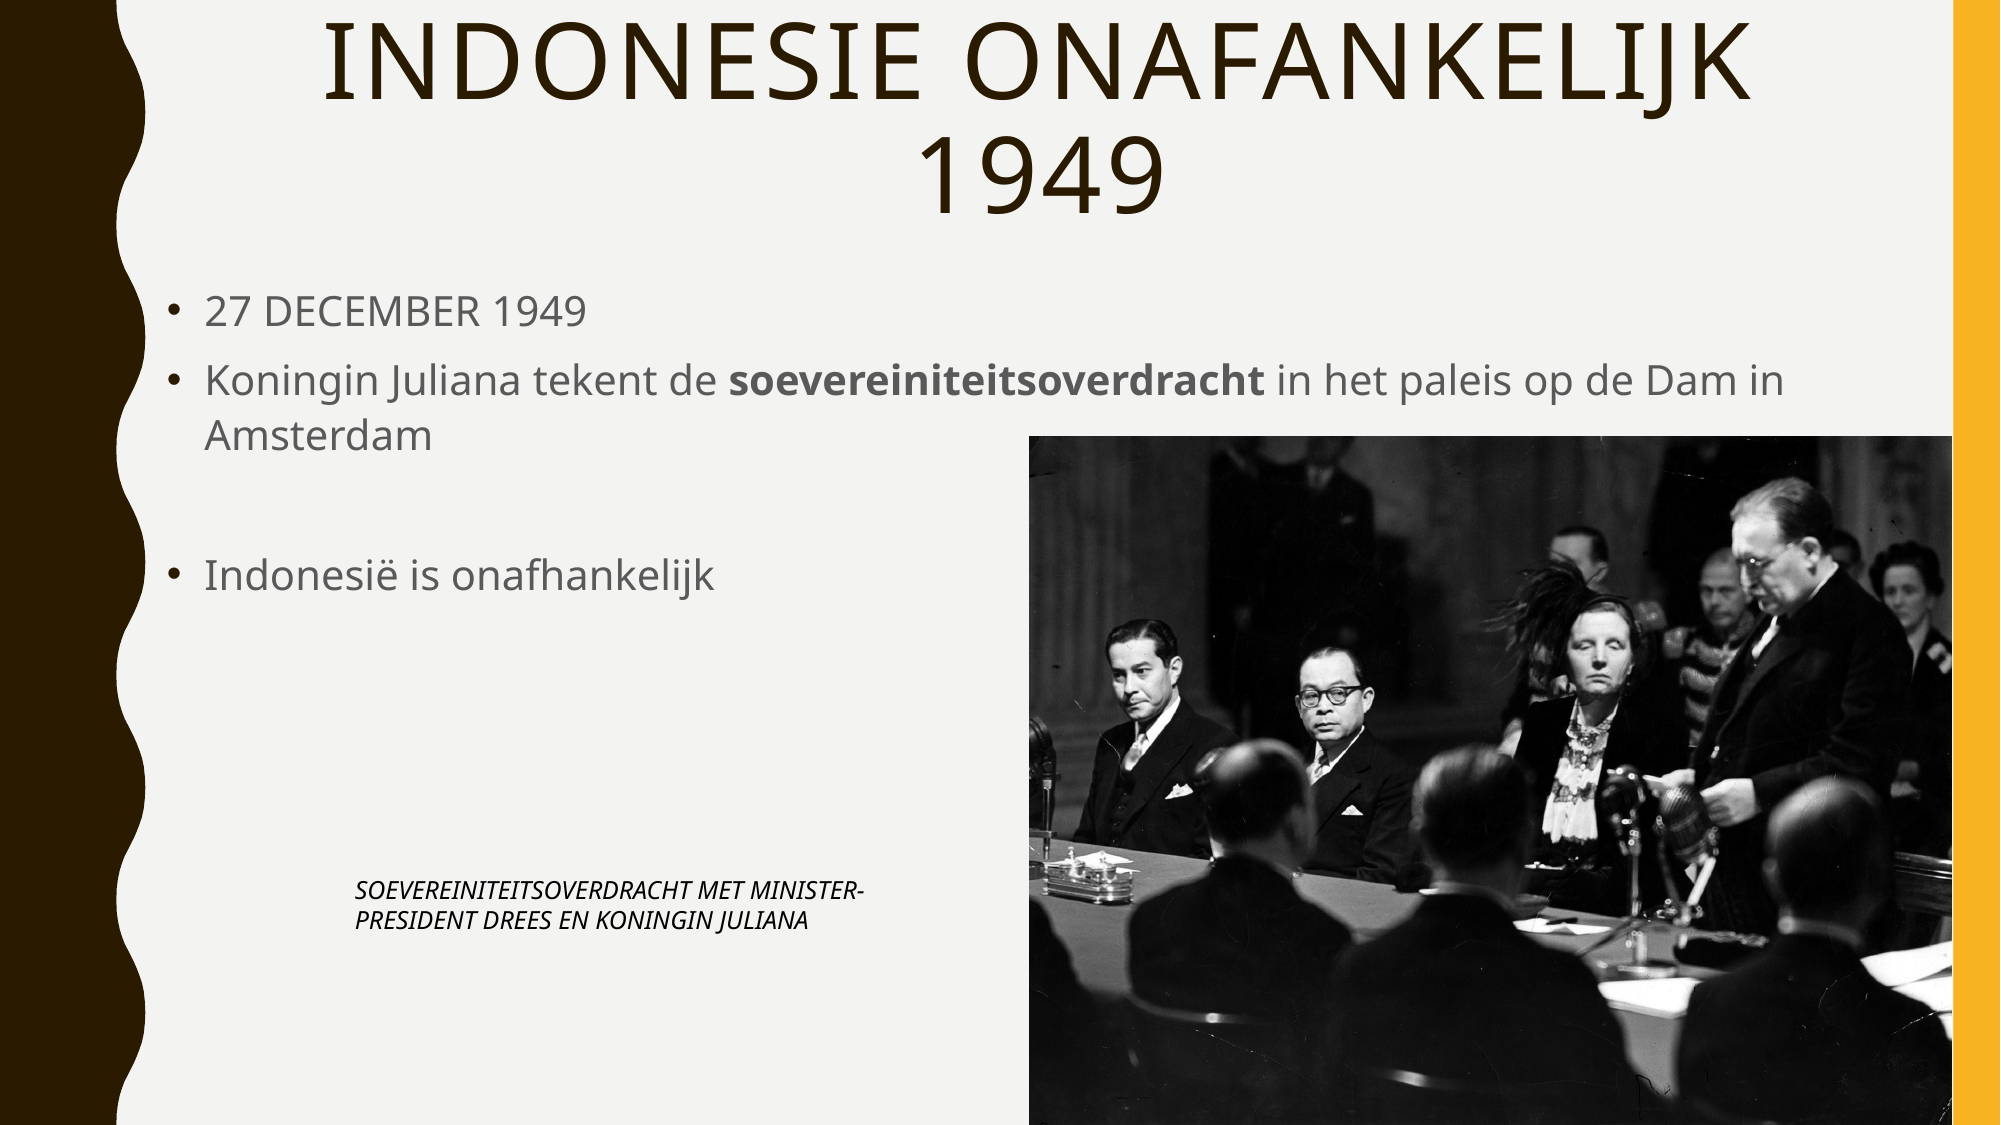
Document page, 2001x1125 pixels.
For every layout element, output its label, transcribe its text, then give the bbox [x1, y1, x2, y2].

picture [1029, 436, 1952, 1125]
text_box SOEVEREINITEITSOVERDRACHT MET MINISTER-PRESIDENT DREES EN KONINGIN JULIANA [340, 866, 977, 942]
list 27 DECEMBER 1949 Koningin Juliana tekent de soevereiniteitsoverdracht in het paleis op de Dam in Amsterdam Indonesië is onafhankelijk [151, 272, 1952, 1125]
title INDONESIE ONAFANKELIJK 1949 [205, 0, 1875, 257]
